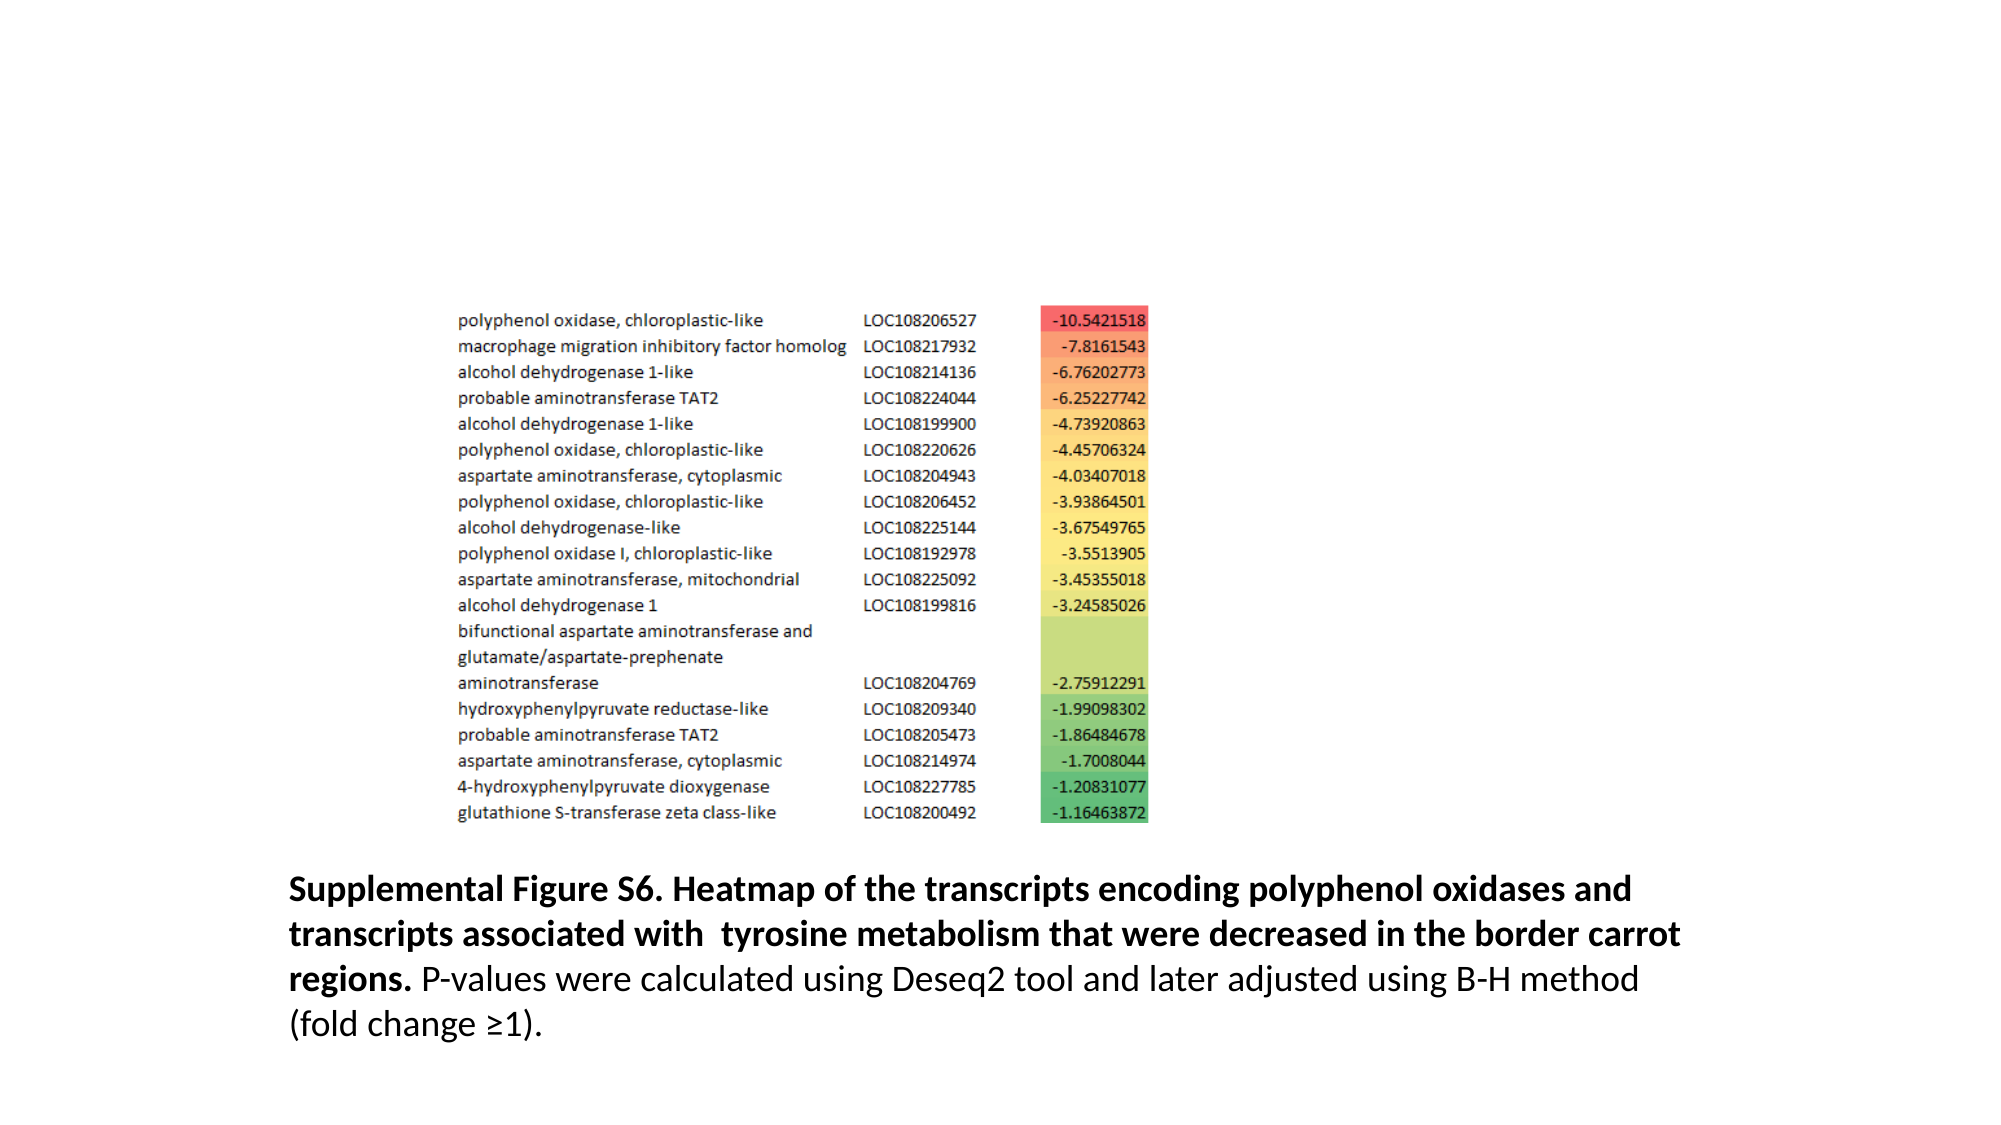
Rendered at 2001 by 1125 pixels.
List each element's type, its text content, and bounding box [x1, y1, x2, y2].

text_box Supplemental Figure S6. Heatmap of the transcripts encoding polyphenol oxidases and transcripts associated with tyrosine metabolism that were decreased in the border carrot regions. P-values were calculated using Deseq2 tool and later adjusted using B-H method (fold change ≥1). [273, 856, 1734, 1051]
picture [452, 302, 1154, 823]
